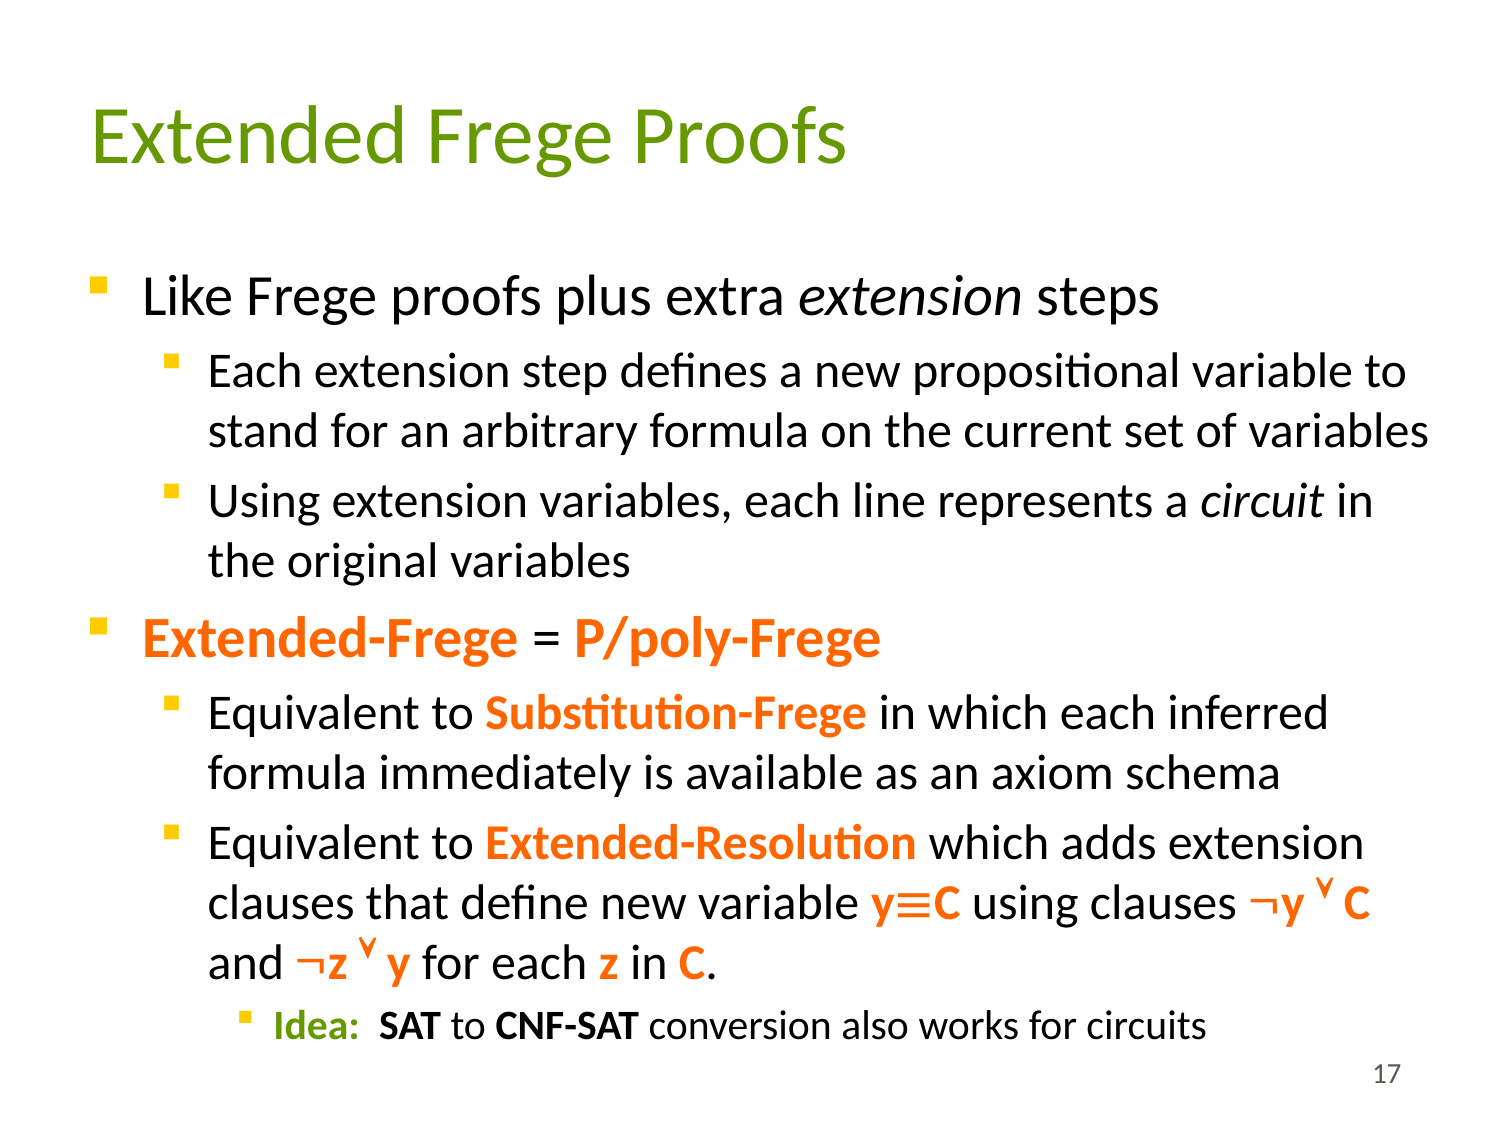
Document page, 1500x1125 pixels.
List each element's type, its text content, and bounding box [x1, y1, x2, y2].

list Like Frege proofs plus extra extension steps Each extension step defines a new propositional variable to stand for an arbitrary formula on the current set of variables Using extension variables, each line represents a circuit in the original variables Extended-Frege = P/poly-Frege Equivalent to Substitution-Frege in which each inferred formula immediately is available as an axiom schema Equivalent to Extended-Resolution which adds extension clauses that define new variable y≡C using clauses y  C and z  y for each z in C. Idea: SAT to CNF-SAT conversion also works for circuits [70, 249, 1450, 1000]
title Extended Frege Proofs [75, 37, 1350, 188]
slide_number 17 [1104, 1037, 1417, 1097]
